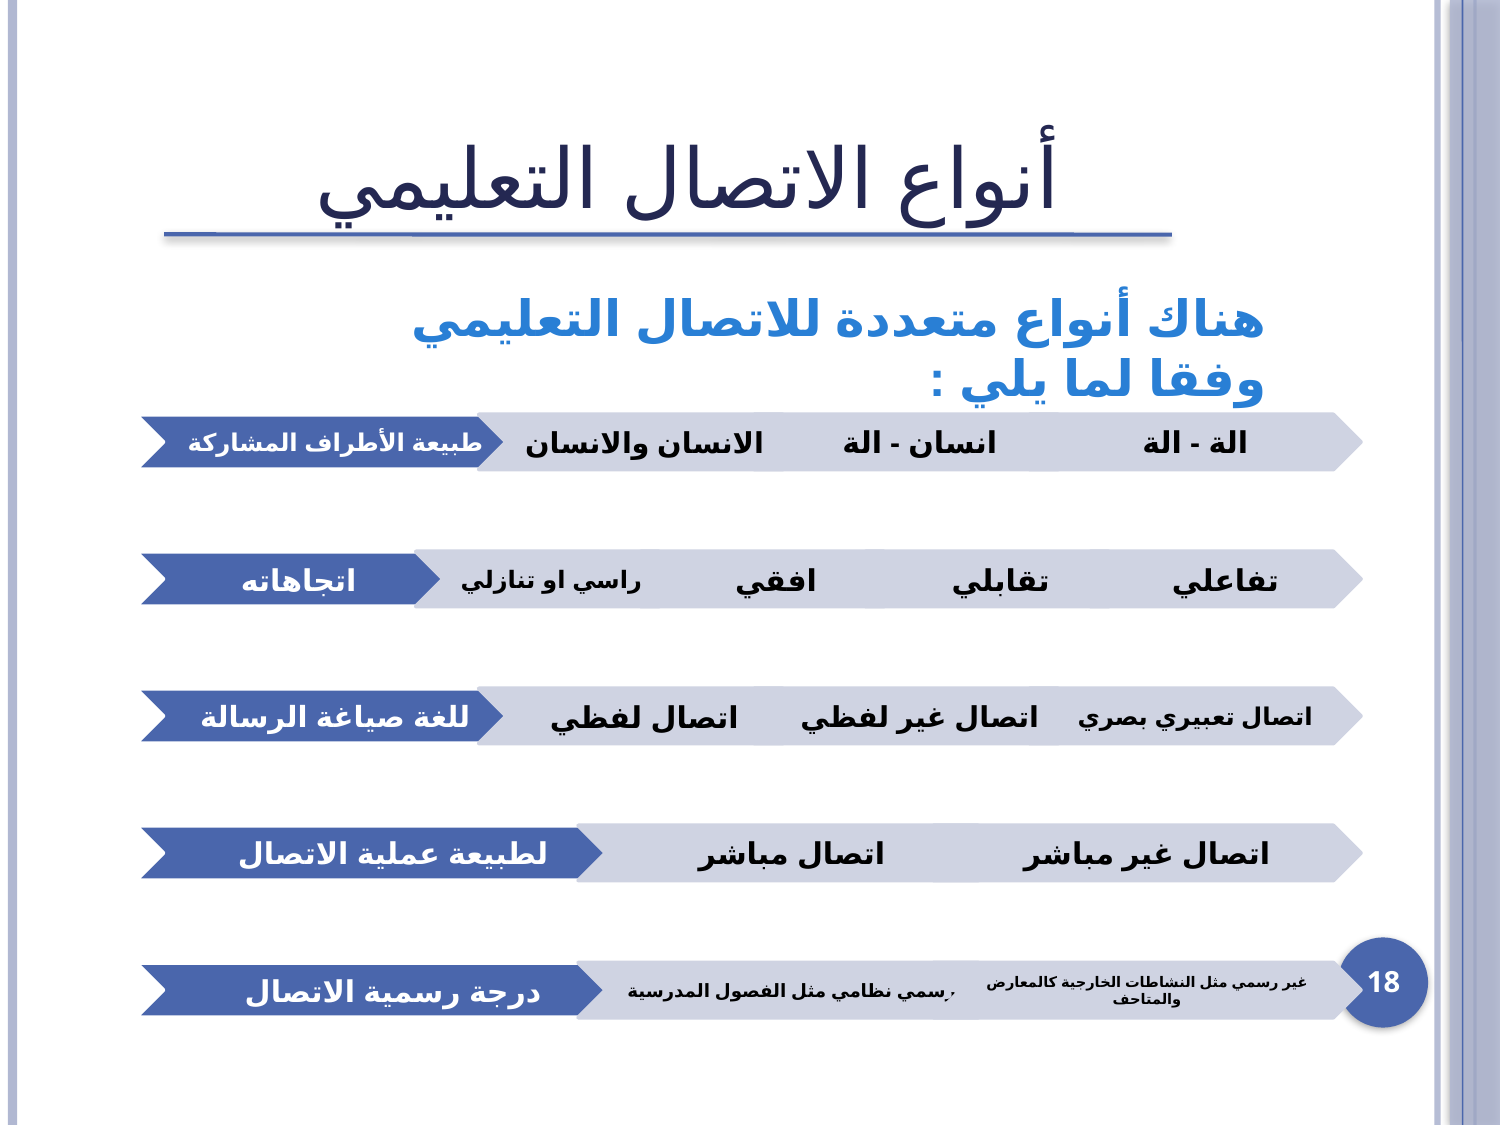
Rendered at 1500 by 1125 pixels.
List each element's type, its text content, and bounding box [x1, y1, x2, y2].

title أنواع الاتصال التعليمي [75, 45, 1300, 233]
slide_number 18 [1368, 940, 1434, 1026]
text_box هناك أنواع متعددة للاتصال التعليمي وفقا لما يلي : [265, 278, 1282, 370]
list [135, 372, 1362, 1060]
